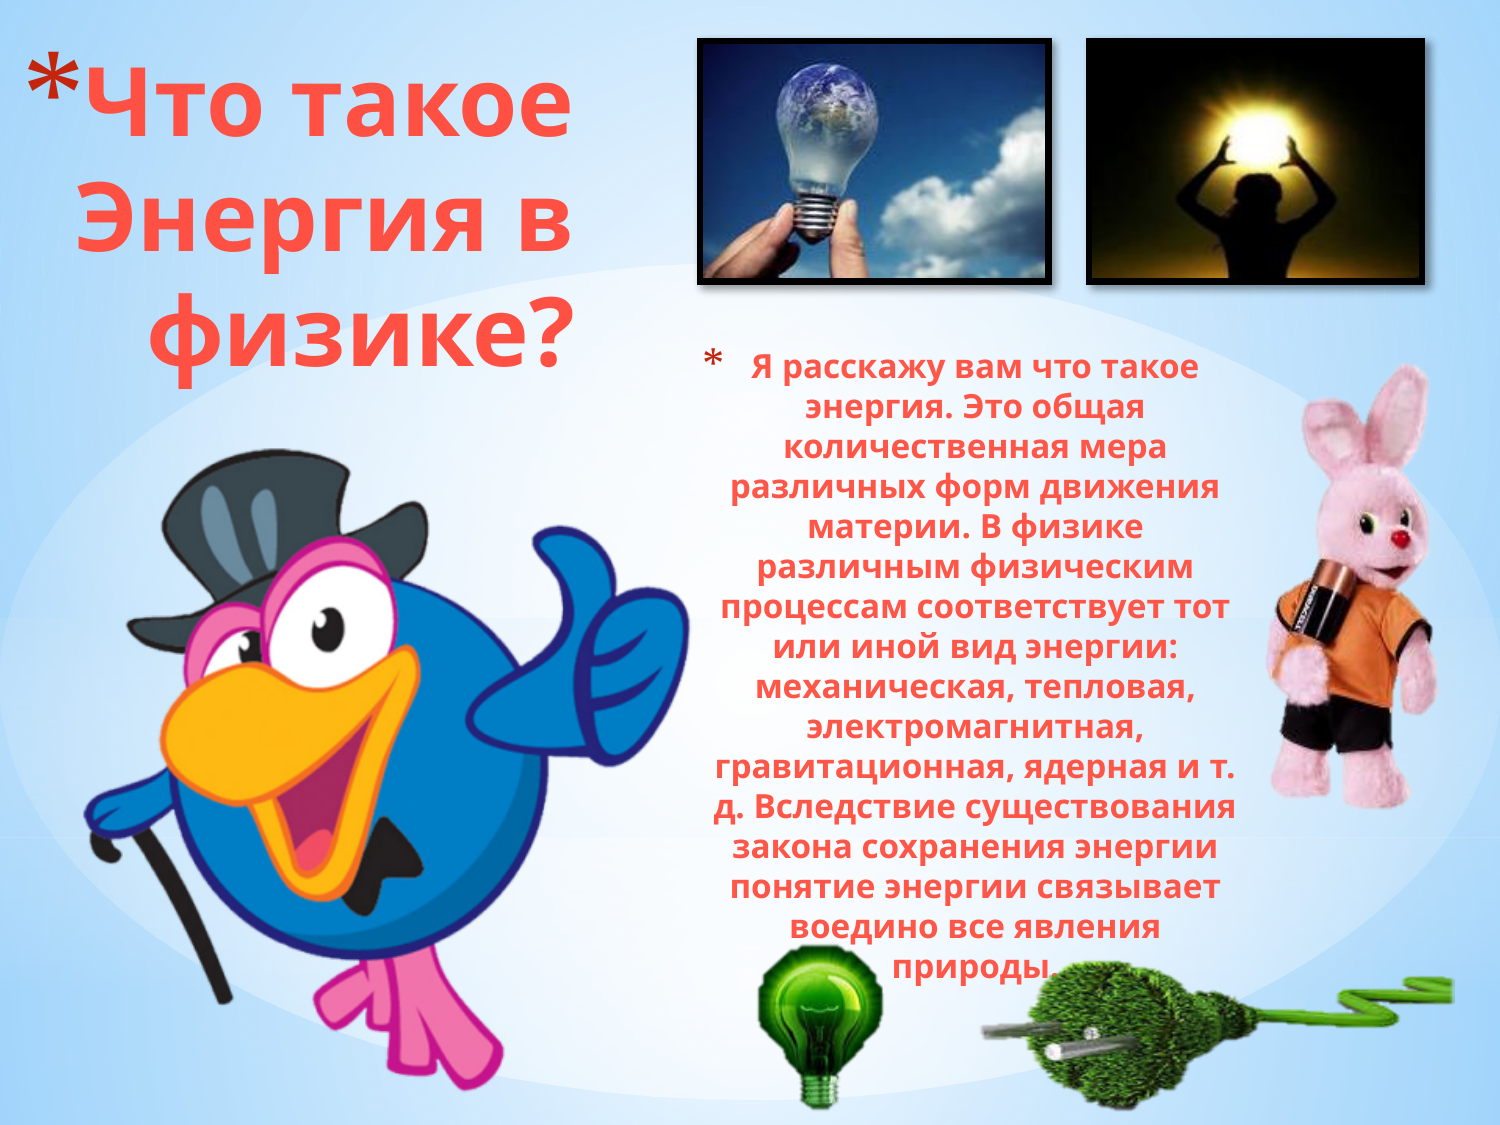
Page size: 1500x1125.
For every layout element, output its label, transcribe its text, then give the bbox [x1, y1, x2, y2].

title Что такое Энергия в физике? [0, 33, 590, 245]
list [65, 443, 704, 1095]
picture [726, 923, 915, 1125]
picture [702, 43, 1046, 279]
picture [1092, 43, 1420, 279]
picture [1163, 337, 1500, 859]
list Я расскажу вам что такое энергия. Это общая количественная мера различных форм движения материи. В физике различным физическим процессам соответствует тот или иной вид энергии: механическая, тепловая, электромагнитная, гравитационная, ядерная и т. д. Вследствие существования закона сохранения энергии понятие энергии связывает воедино все явления природы. [659, 337, 1257, 1000]
picture [951, 913, 1456, 1125]
